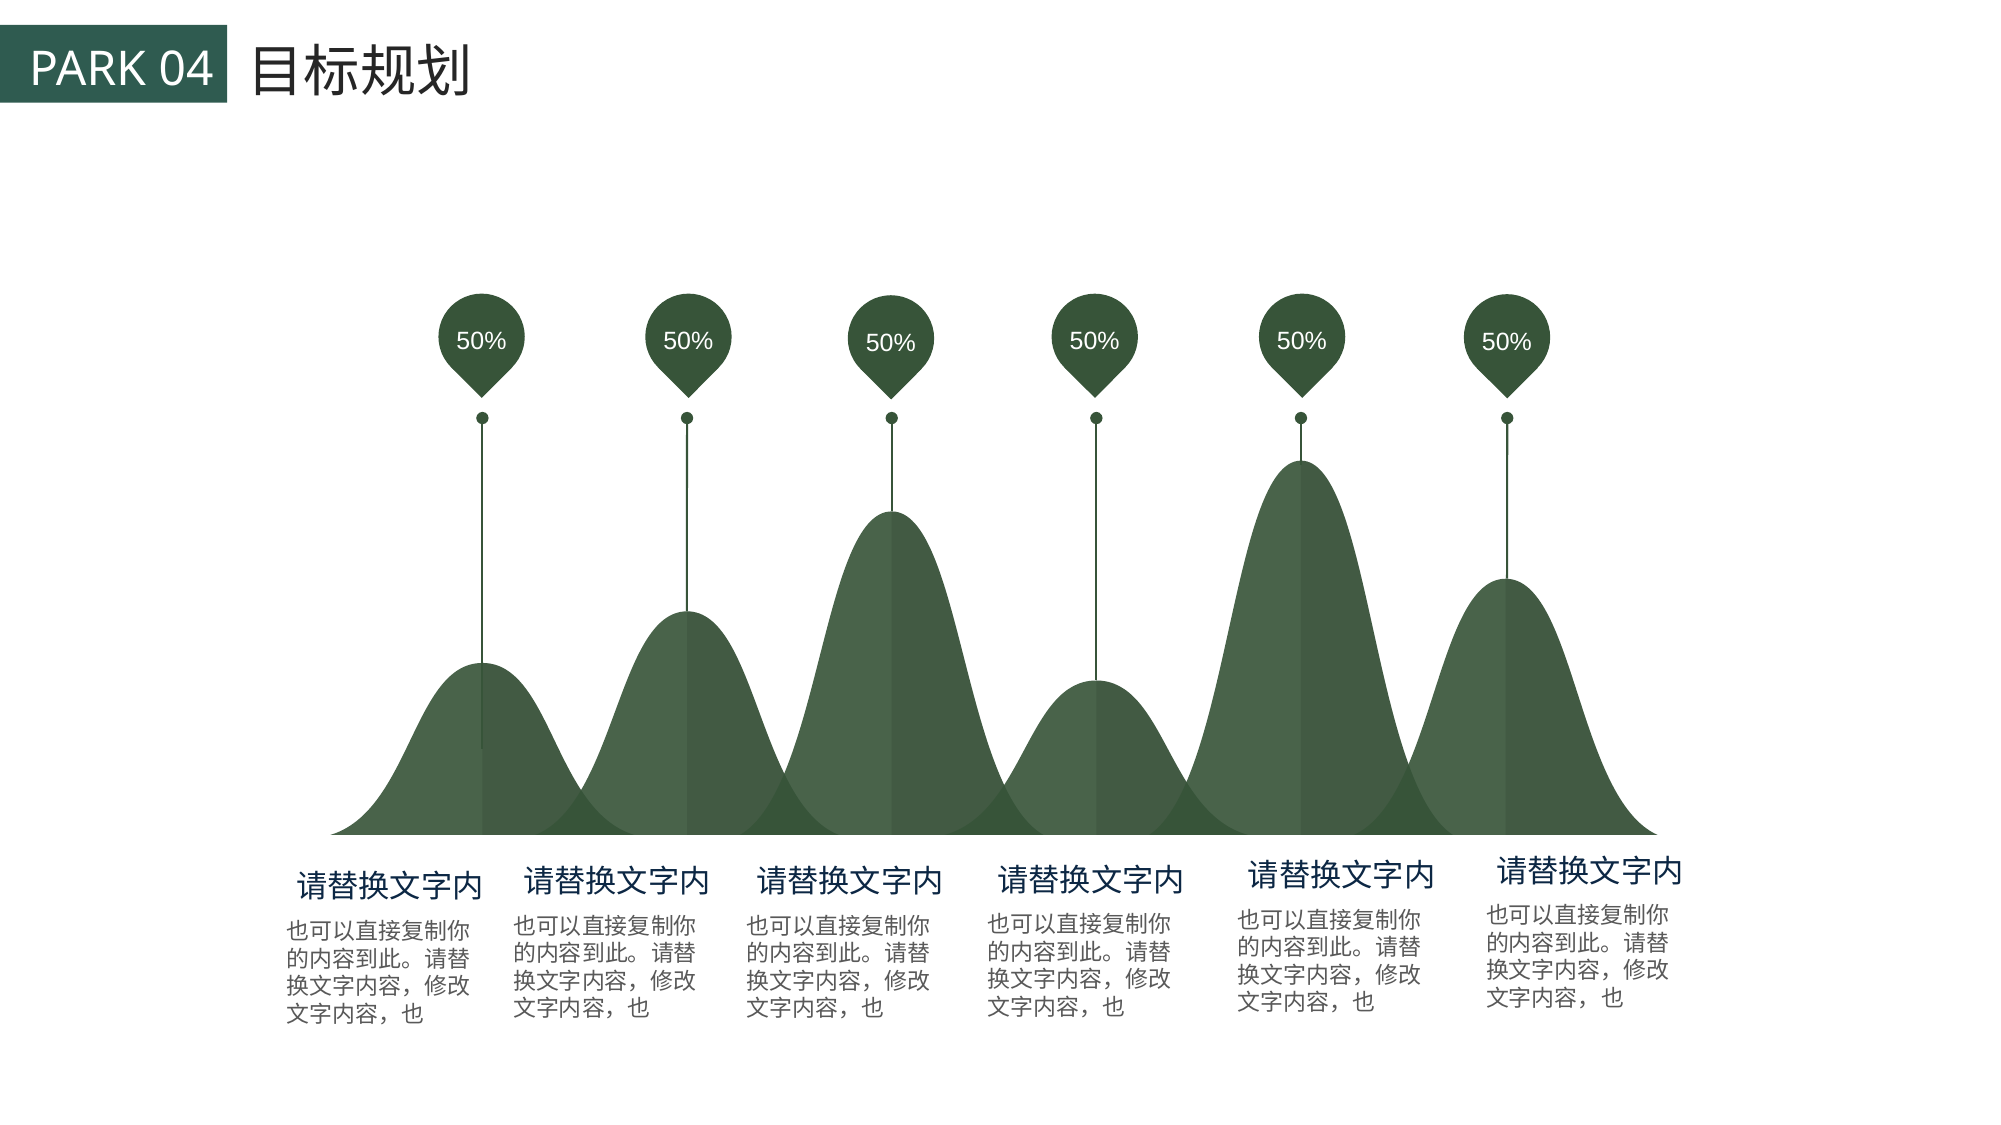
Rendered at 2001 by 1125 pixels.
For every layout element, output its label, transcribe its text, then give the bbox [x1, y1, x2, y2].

text_box 请替换文字内 [523, 853, 711, 899]
text_box 也可以直接复制你的内容到此。请替换文字内容，修改文字内容，也 [1471, 893, 1695, 1018]
text_box 请替换文字内 [1247, 847, 1436, 893]
text_box 请替换文字内 [1496, 843, 1684, 889]
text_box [739, 511, 1044, 835]
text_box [1353, 578, 1658, 835]
text_box 请替换文字内 [997, 852, 1186, 898]
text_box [1258, 293, 1346, 398]
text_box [330, 662, 535, 835]
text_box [535, 611, 739, 835]
text_box 请替换文字内 [296, 859, 484, 905]
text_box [438, 293, 525, 398]
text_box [847, 295, 935, 400]
text_box 目标规划 [227, 11, 493, 113]
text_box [944, 680, 1149, 835]
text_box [1463, 294, 1551, 399]
text_box 也可以直接复制你的内容到此。请替换文字内容，修改文字内容，也 [973, 902, 1196, 1027]
text_box 也可以直接复制你的内容到此。请替换文字内容，修改文字内容，也 [272, 909, 495, 1034]
text_box 请替换文字内 [756, 853, 944, 899]
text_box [1051, 293, 1138, 398]
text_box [645, 293, 732, 398]
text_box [1149, 460, 1453, 835]
text_box 也可以直接复制你的内容到此。请替换文字内容，修改文字内容，也 [498, 904, 722, 1029]
text_box 也可以直接复制你的内容到此。请替换文字内容，修改文字内容，也 [731, 904, 955, 1029]
text_box 也可以直接复制你的内容到此。请替换文字内容，修改文字内容，也 [1223, 898, 1447, 1023]
